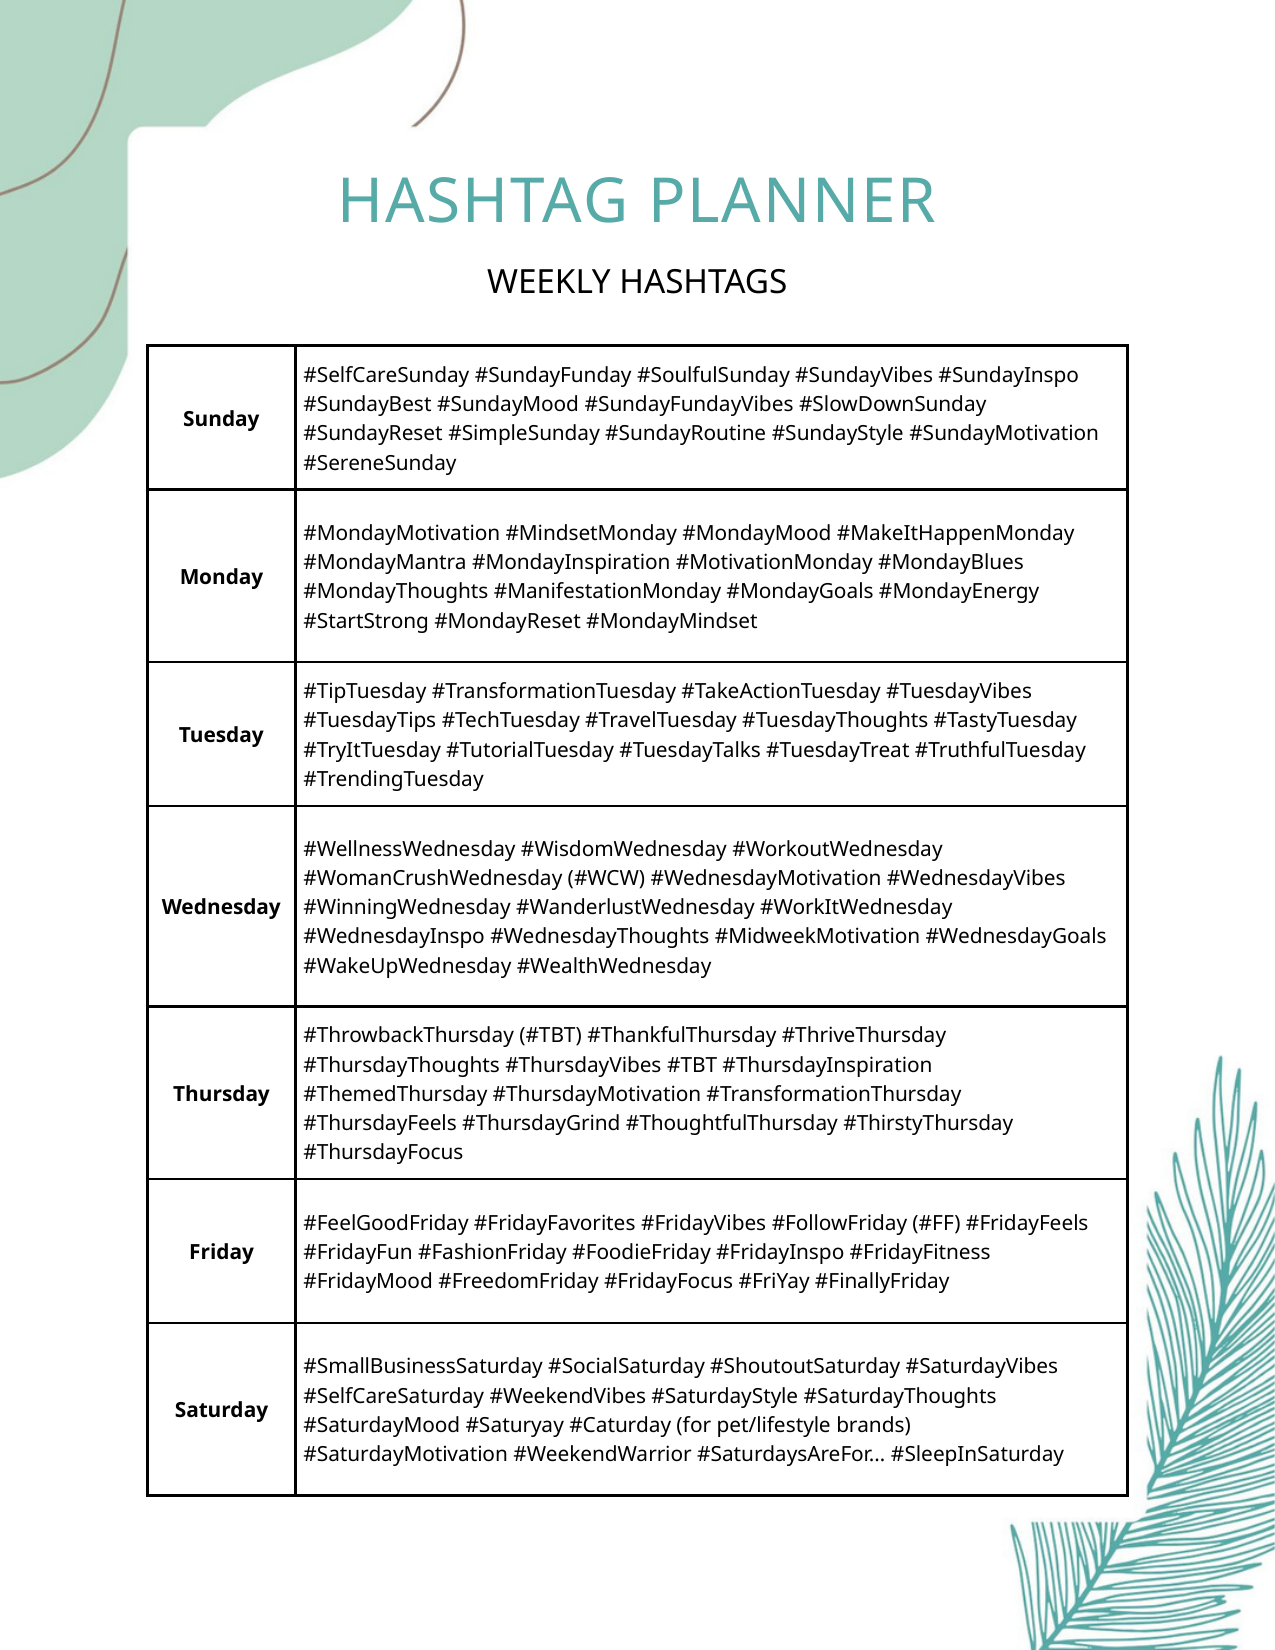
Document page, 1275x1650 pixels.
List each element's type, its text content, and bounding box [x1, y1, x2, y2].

table_cell #FeelGoodFriday #FridayFavorites #FridayVibes #FollowFriday (#FF) #FridayFeels #FridayFun #FashionFriday #FoodieFriday #FridayInspo #FridayFitness #FridayMood #FreedomFriday #FridayFocus #FriYay #FinallyFriday [297, 1180, 1126, 1322]
text_box [0, 0, 1275, 1650]
table_cell #SmallBusinessSaturday #SocialSaturday #ShoutoutSaturday #SaturdayVibes #SelfCareSaturday #WeekendVibes #SaturdayStyle #SaturdayThoughts #SaturdayMood #Saturyay #Caturday (for pet/lifestyle brands) #SaturdayMotivation #WeekendWarrior #SaturdaysAreFor… #SleepInSaturday [297, 1324, 1126, 1494]
table_cell #MondayMotivation #MindsetMonday #MondayMood #MakeItHappenMonday #MondayMantra #MondayInspiration #MotivationMonday #MondayBlues #MondayThoughts #ManifestationMonday #MondayGoals #MondayEnergy #StartStrong #MondayReset #MondayMindset [297, 491, 1126, 661]
table_cell Wednesday [149, 807, 294, 1005]
table_header Sunday [149, 347, 294, 488]
table_cell #WellnessWednesday #WisdomWednesday #WorkoutWednesday #WomanCrushWednesday (#WCW) #WednesdayMotivation #WednesdayVibes #WinningWednesday #WanderlustWednesday #WorkItWednesday #WednesdayInspo #WednesdayThoughts #MidweekMotivation #WednesdayGoals #WakeUpWednesday #WealthWednesday [297, 807, 1126, 1005]
table_cell #ThrowbackThursday (#TBT) #ThankfulThursday #ThriveThursday #ThursdayThoughts #ThursdayVibes #TBT #ThursdayInspiration #ThemedThursday #ThursdayMotivation #TransformationThursday #ThursdayFeels #ThursdayGrind #ThoughtfulThursday #ThirstyThursday #ThursdayFocus [297, 1008, 1126, 1178]
table_header #SelfCareSunday #SundayFunday #SoulfulSunday #SundayVibes #SundayInspo #SundayBest #SundayMood #SundayFundayVibes #SlowDownSunday #SundayReset #SimpleSunday #SundayRoutine #SundayStyle #SundayMotivation #SereneSunday [297, 347, 1126, 488]
table_cell Thursday [149, 1008, 294, 1178]
table_cell Tuesday [149, 663, 294, 805]
text_box HASHTAG PLANNER [127, 173, 1148, 235]
table_cell #TipTuesday #TransformationTuesday #TakeActionTuesday #TuesdayVibes #TuesdayTips #TechTuesday #TravelTuesday #TuesdayThoughts #TastyTuesday #TryItTuesday #TutorialTuesday #TuesdayTalks #TuesdayTreat #TruthfulTuesday #TrendingTuesday [297, 663, 1126, 805]
table_cell Monday [149, 491, 294, 661]
table_cell Saturday [149, 1324, 294, 1494]
text_box WEEKLY HASHTAGS [127, 253, 1148, 301]
table_cell Friday [149, 1180, 294, 1322]
